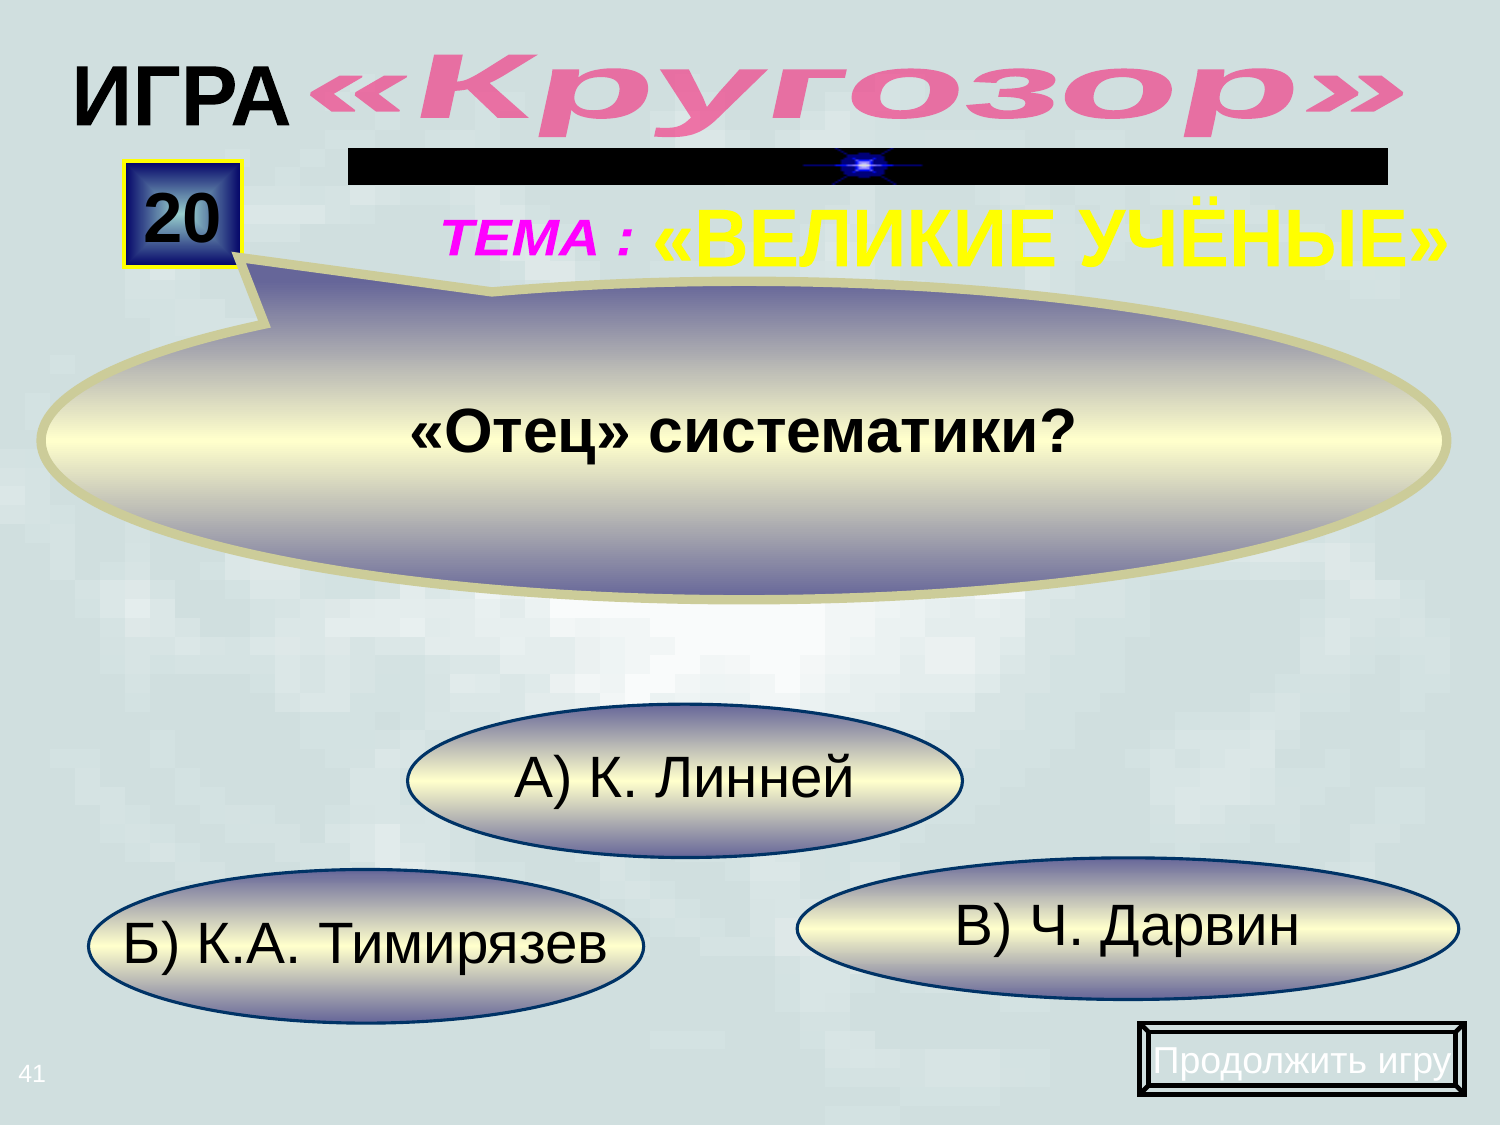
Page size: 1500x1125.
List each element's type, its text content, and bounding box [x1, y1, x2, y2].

text_box 20 [123, 160, 243, 268]
text_box «Отец» систематики? [41, 257, 1447, 600]
text_box Продолжить игру [1139, 1023, 1465, 1095]
text_box В) Ч. Дарвин [797, 857, 1459, 1000]
text_box 41 [0, 1049, 65, 1109]
text_box А) К. Линней [407, 704, 963, 858]
picture [348, 148, 1388, 185]
text_box Б) К.А. Тимирязев [88, 869, 644, 1024]
